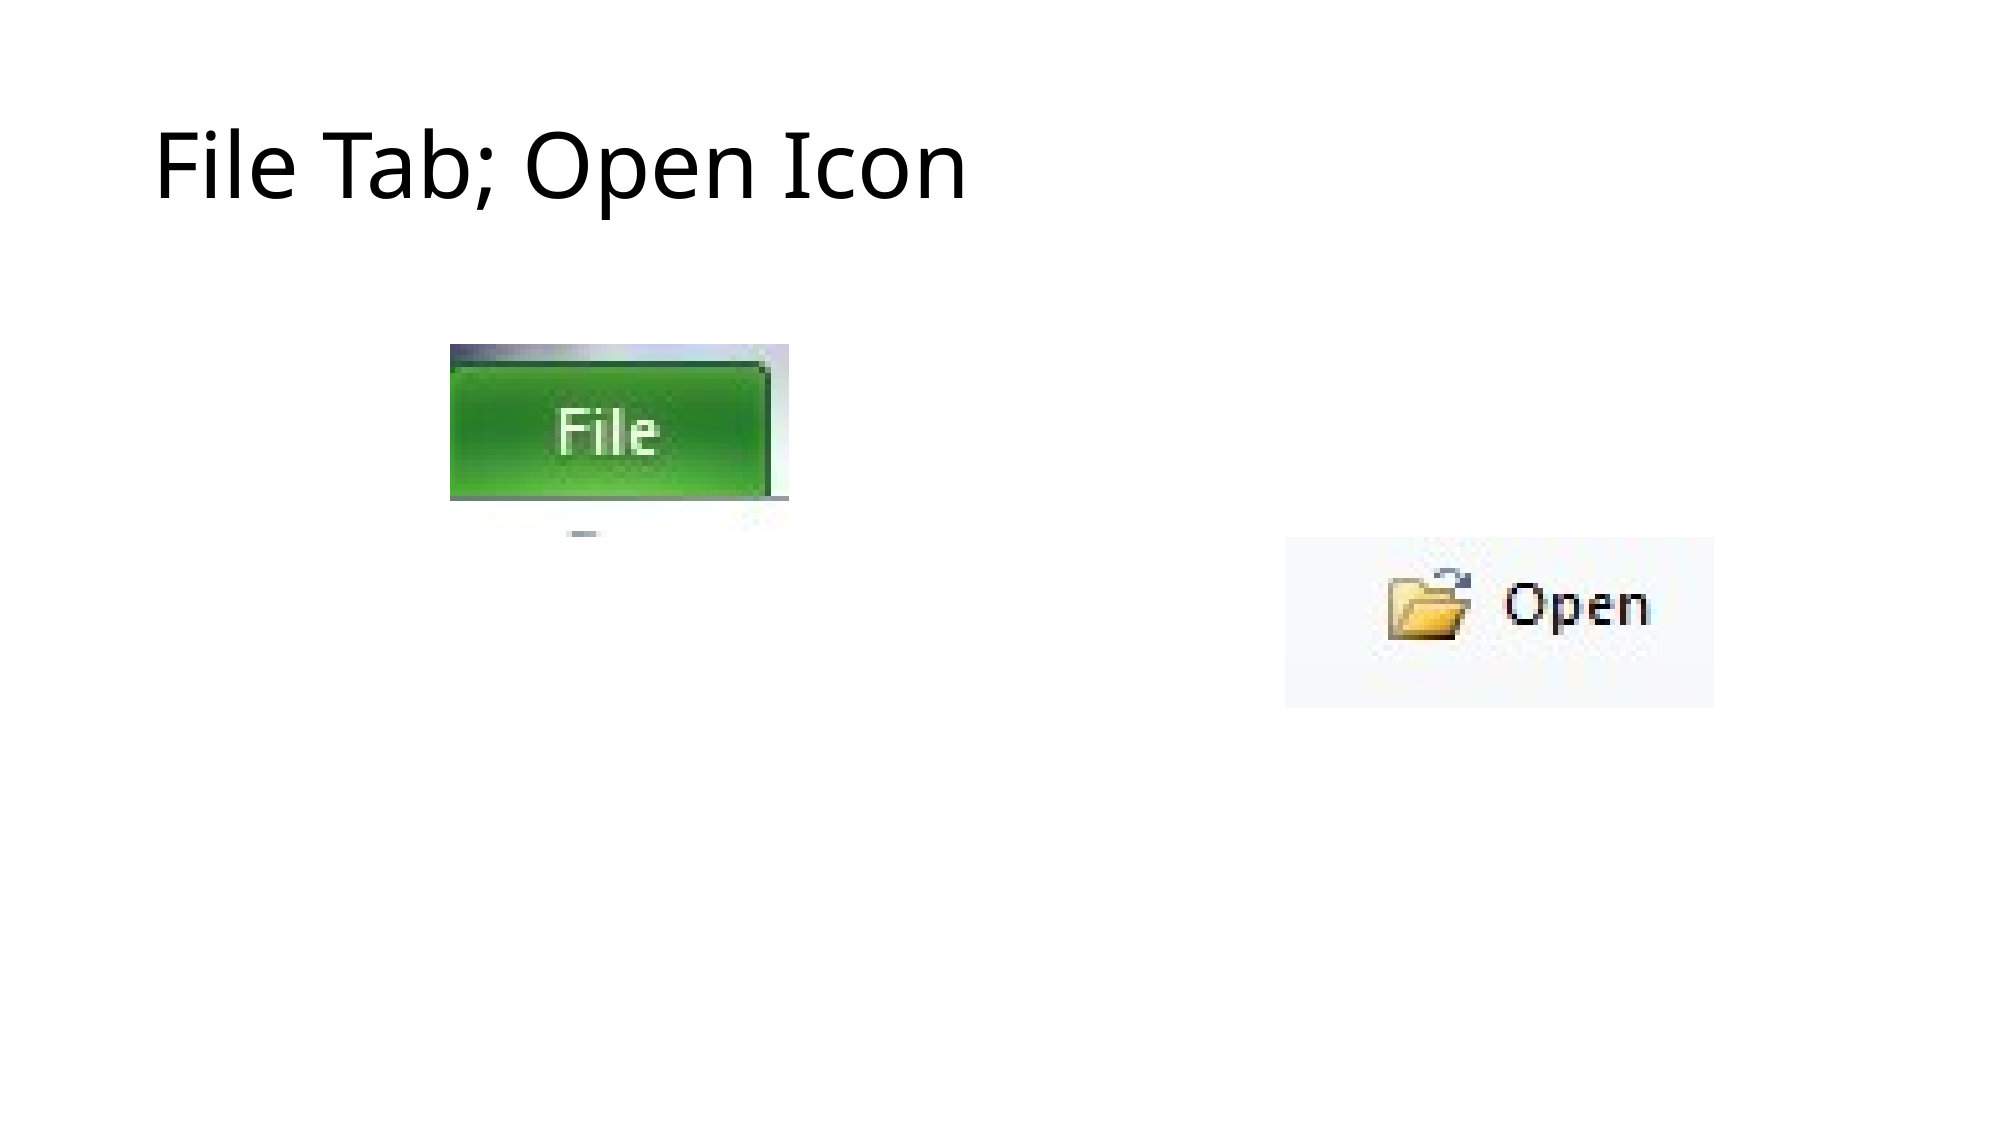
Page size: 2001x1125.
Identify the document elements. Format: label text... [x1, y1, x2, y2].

title File Tab; Open Icon [137, 59, 1863, 278]
picture [1285, 537, 1714, 708]
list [449, 344, 789, 538]
